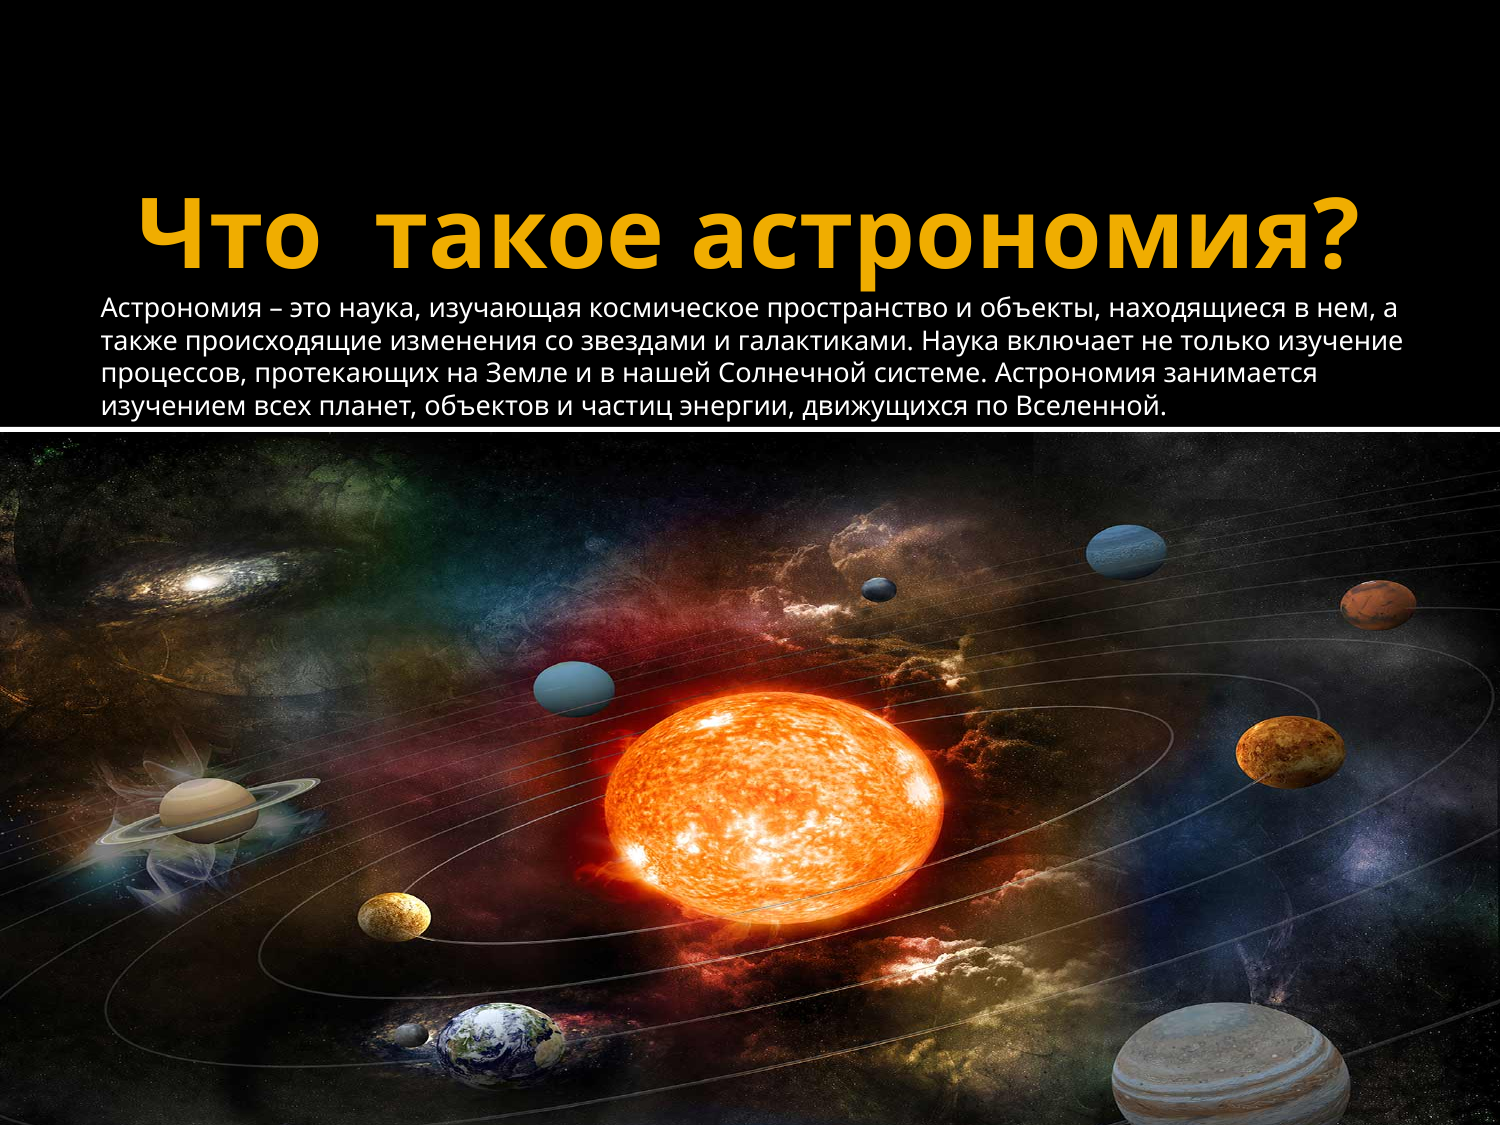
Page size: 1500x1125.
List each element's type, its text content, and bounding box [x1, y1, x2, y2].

list Астрономия – это наука, изучающая космическое пространство и объекты, находящиеся в нем, а также происходящие изменения со звездами и галактиками. Наука включает не только изучение процессов, протекающих на Земле и в нашей Солнечной системе. Астрономия занимается изучением всех планет, объектов и частиц энергии, движущихся по Вселенной. [76, 290, 1426, 424]
picture [0, 432, 1500, 1125]
title Что такое астрономия? [123, 19, 1438, 288]
